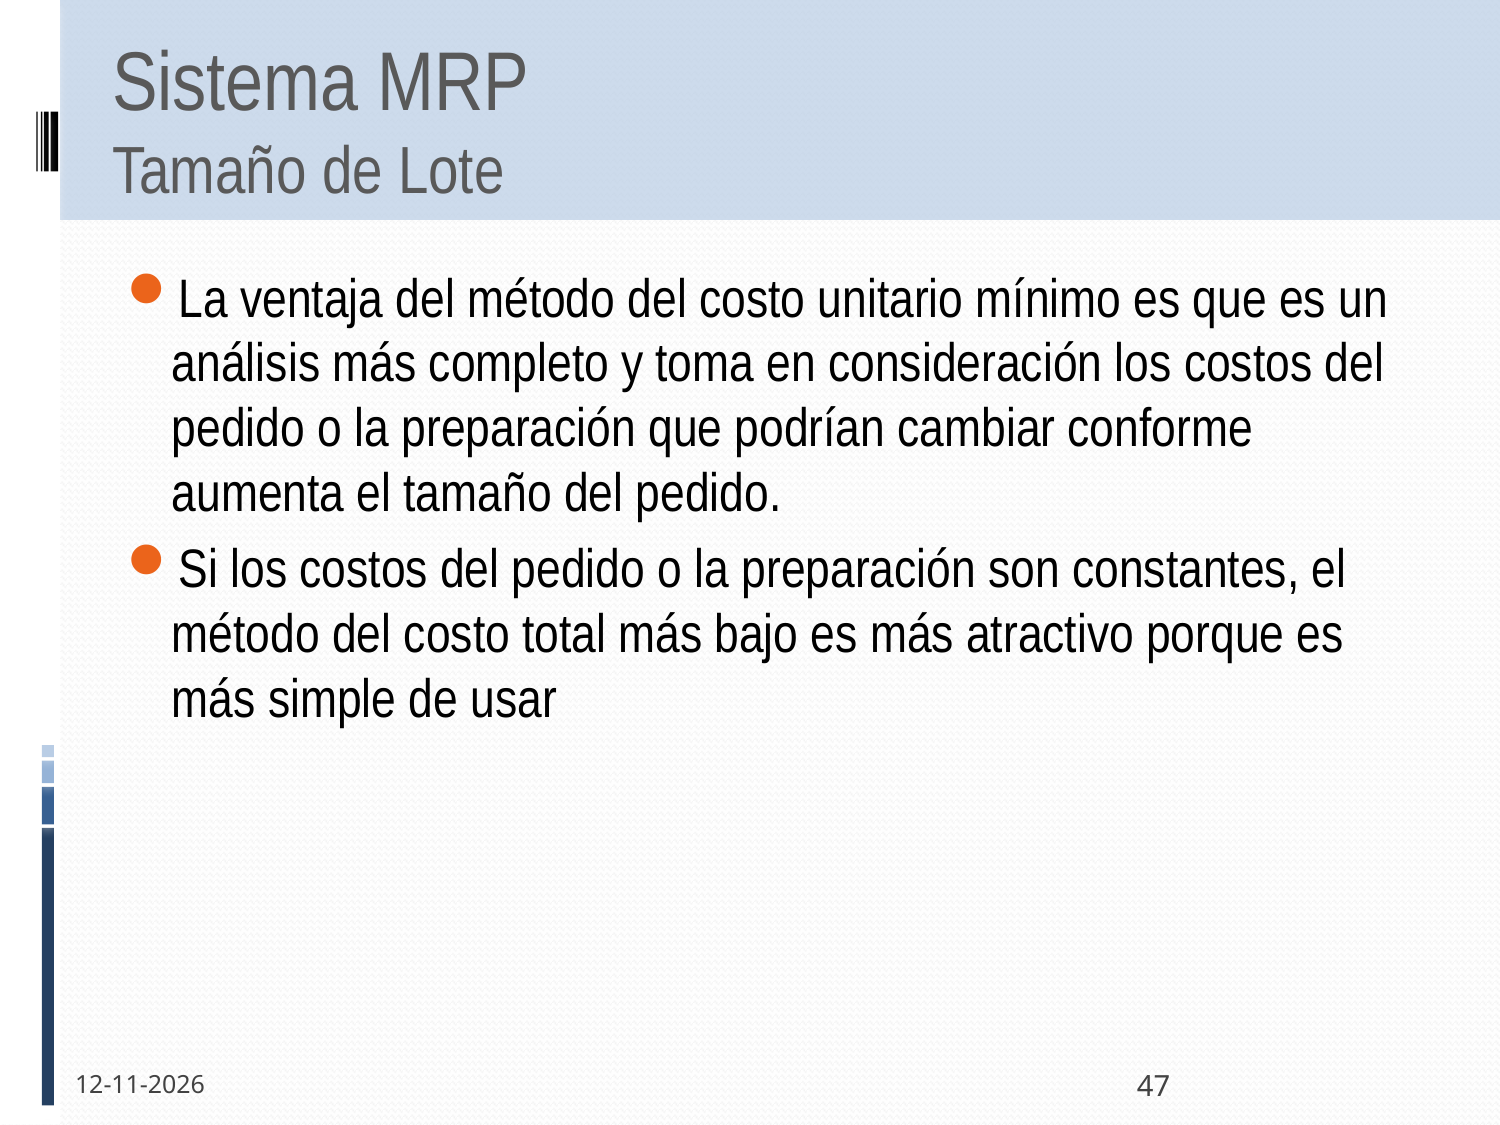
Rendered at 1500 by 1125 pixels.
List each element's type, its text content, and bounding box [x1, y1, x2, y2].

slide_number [75, 1042, 243, 1103]
title Sistema MRP Tamaño de Lote [111, 18, 1436, 207]
list La ventaja del método del costo unitario mínimo es que es un análisis más completo y toma en consideración los costos del pedido o la preparación que podrían cambiar conforme aumenta el tamaño del pedido. Si los costos del pedido o la preparación son constantes, el método del costo total más bajo es más atractivo porque es más simple de usar [111, 255, 1436, 1038]
slide_number 47 [1045, 1046, 1171, 1107]
